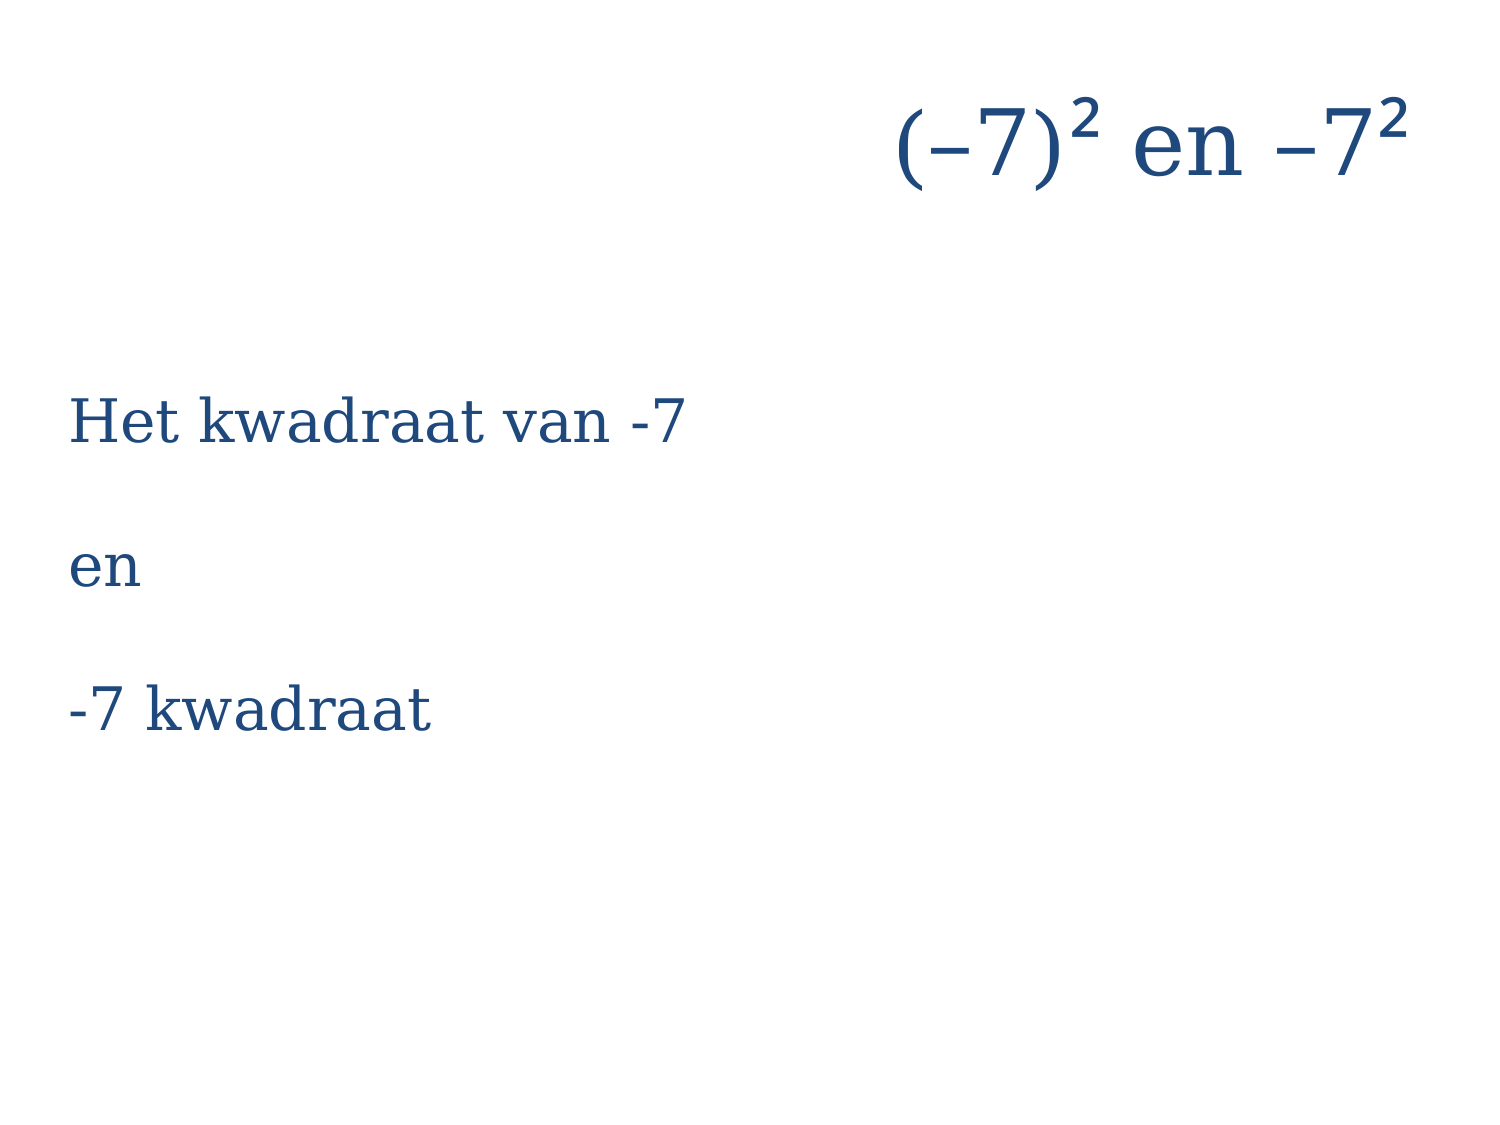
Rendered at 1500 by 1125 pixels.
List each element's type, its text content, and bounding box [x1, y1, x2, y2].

text_box Het kwadraat van -7 en -7 kwadraat [53, 349, 715, 776]
title (–7)² en –7² [75, 45, 1425, 233]
